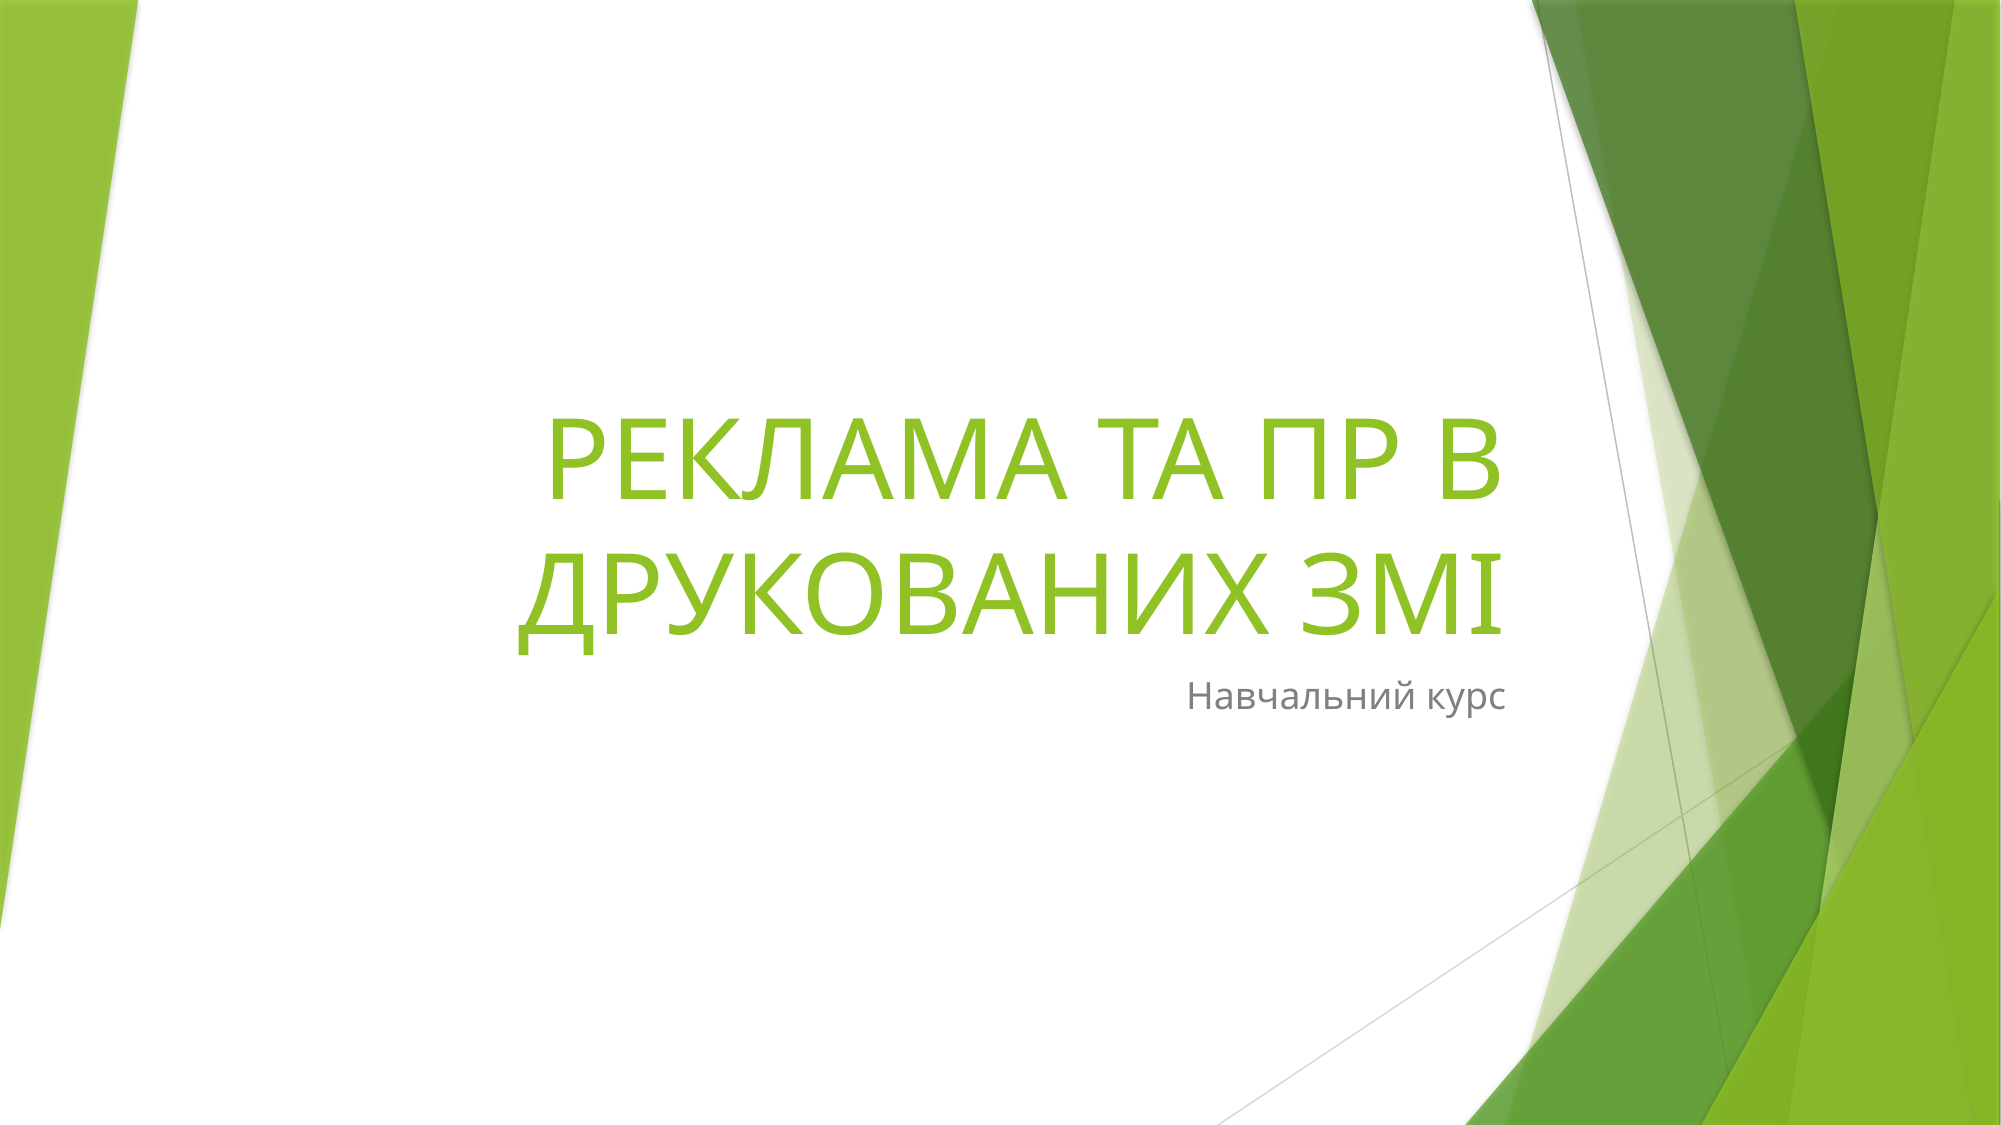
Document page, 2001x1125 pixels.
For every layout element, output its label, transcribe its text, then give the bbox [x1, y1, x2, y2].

subtitle Навчальний курс [247, 664, 1522, 845]
title РЕКЛАМА ТА ПР В ДРУКОВАНИХ ЗМІ [247, 394, 1522, 664]
